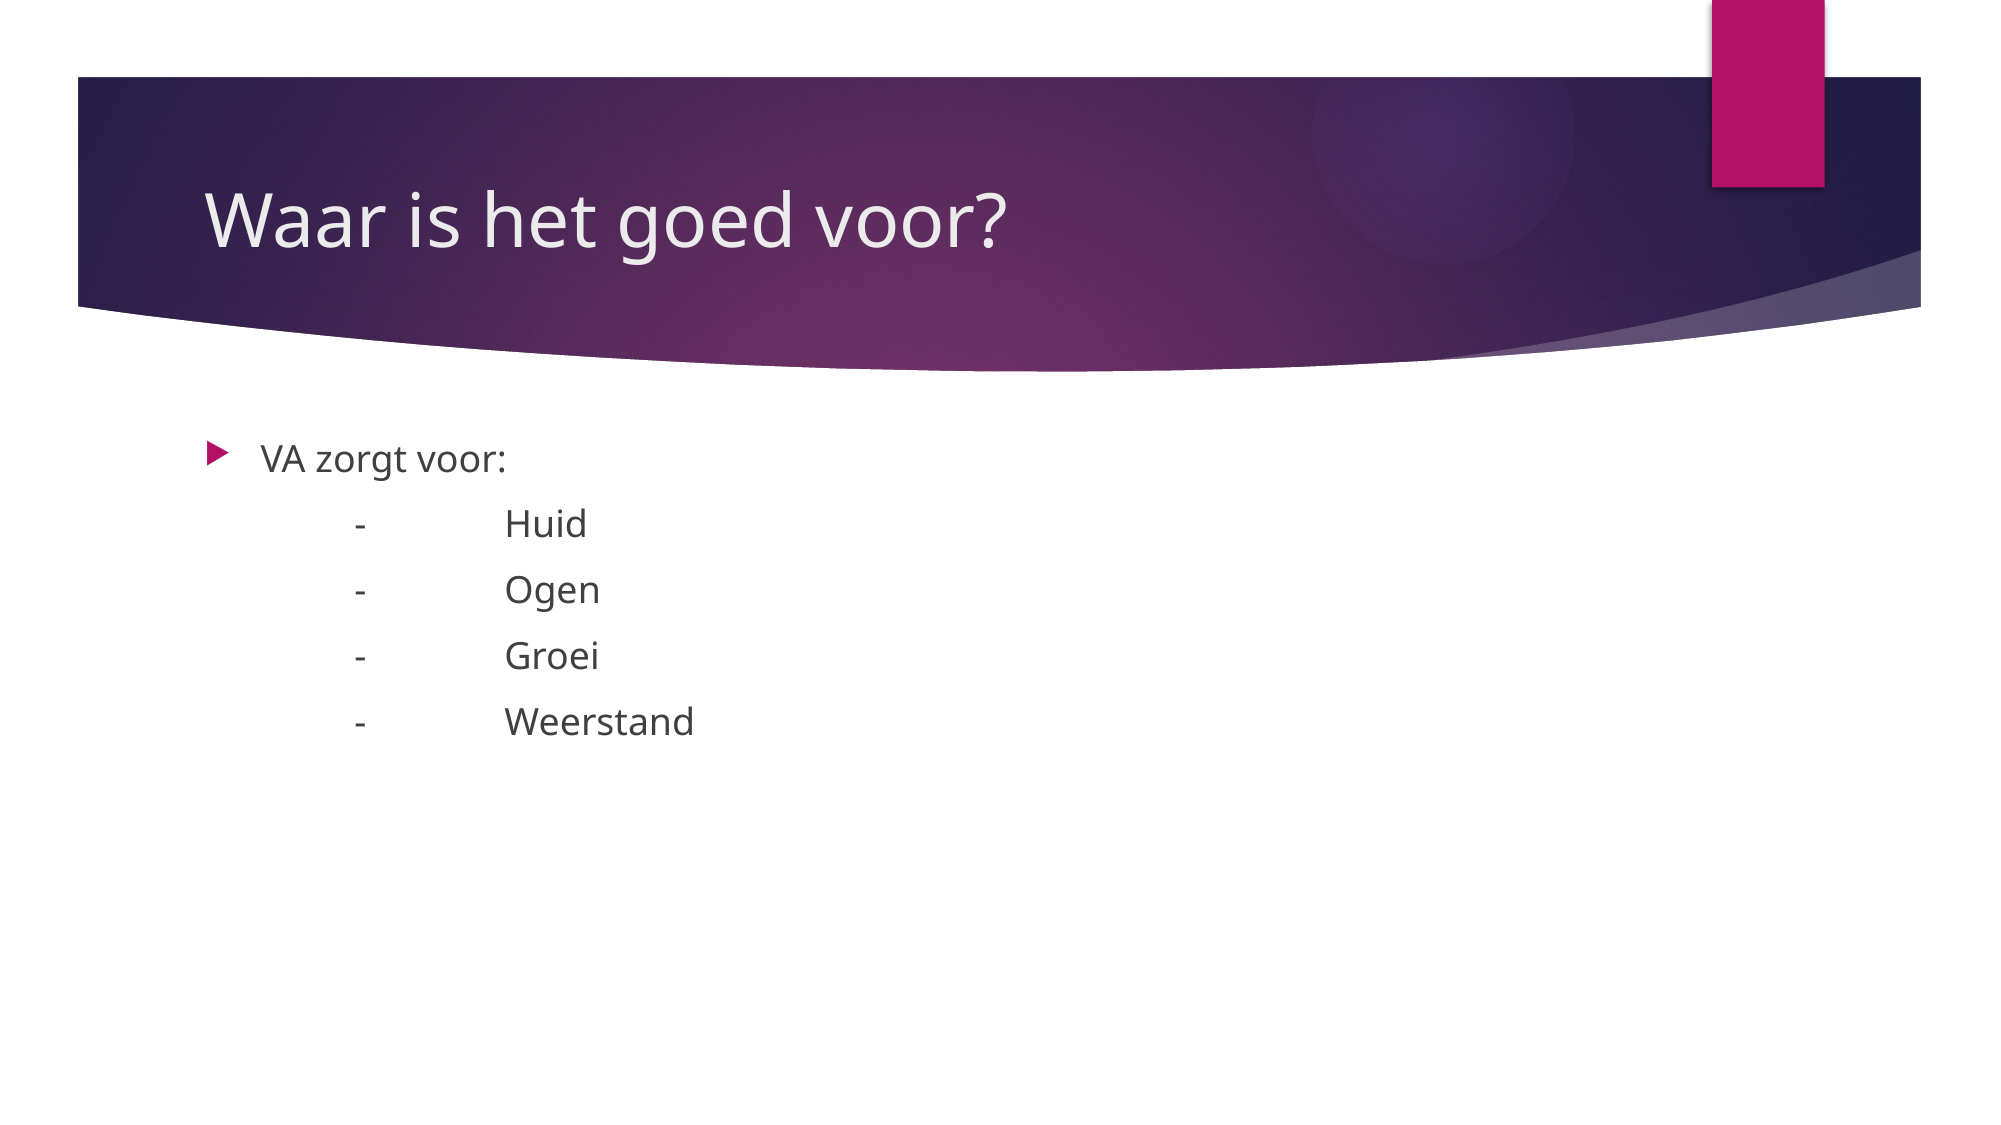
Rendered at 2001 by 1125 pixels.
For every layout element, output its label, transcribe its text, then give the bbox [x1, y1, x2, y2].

list VA zorgt voor: - Huid - Ogen - Groei - Weerstand [189, 427, 1638, 988]
title Waar is het goed voor? [189, 159, 1627, 276]
